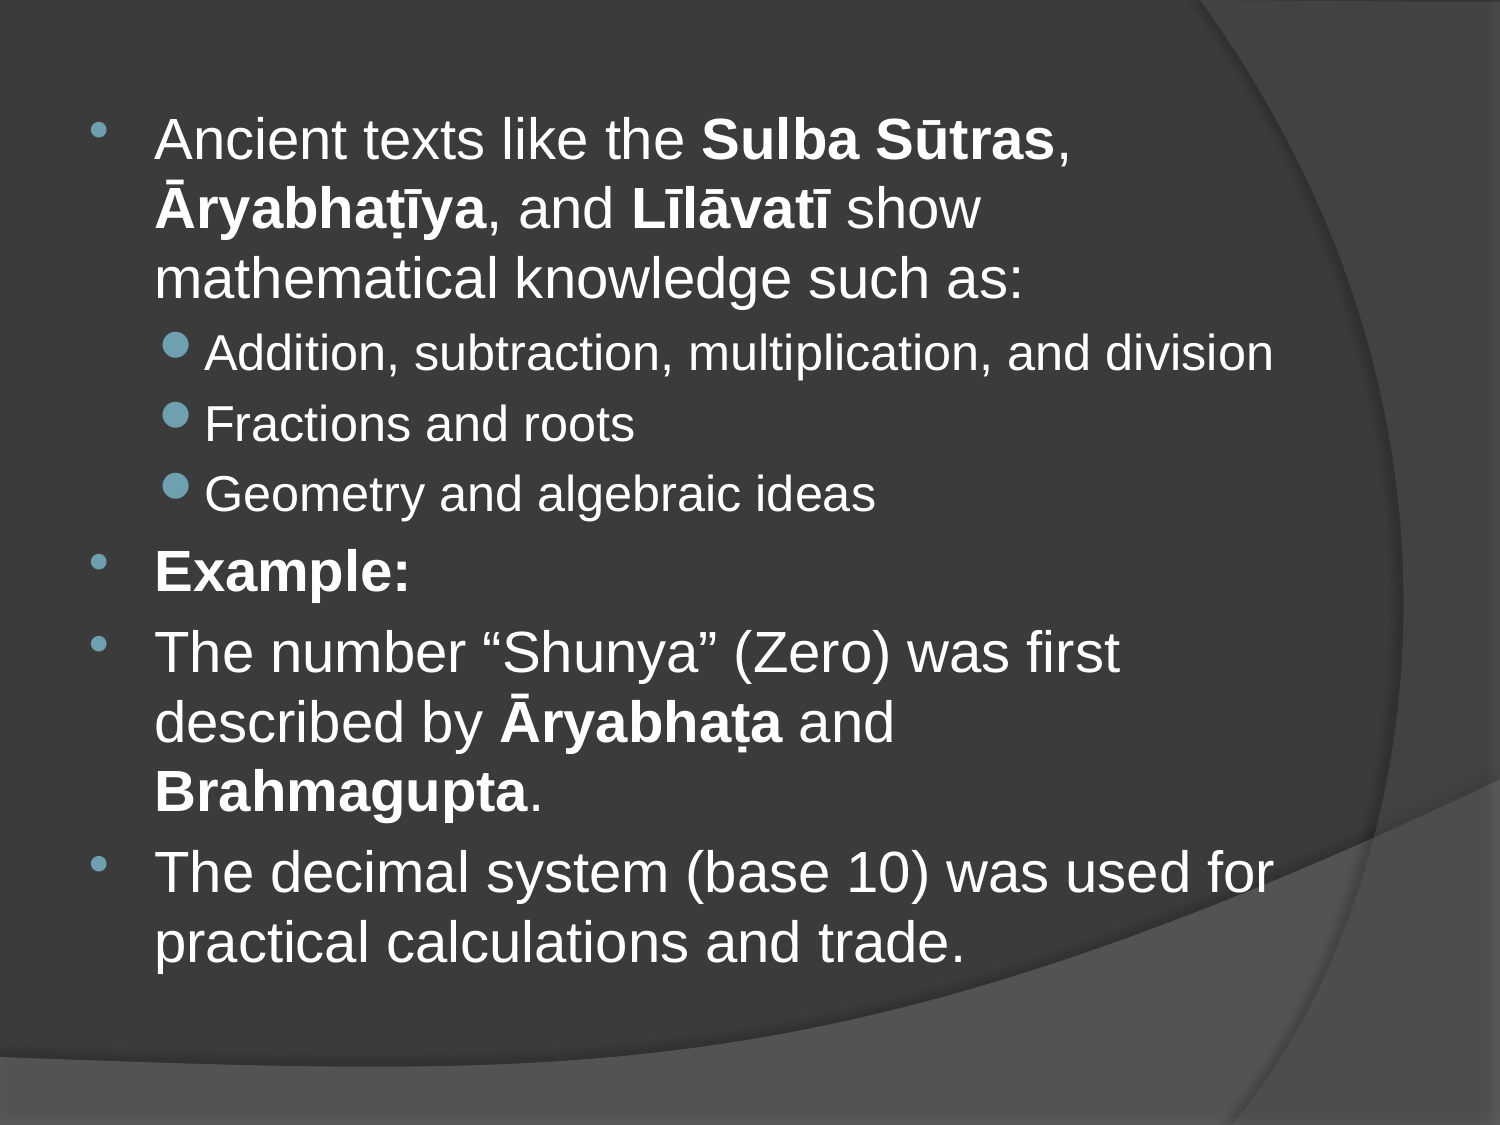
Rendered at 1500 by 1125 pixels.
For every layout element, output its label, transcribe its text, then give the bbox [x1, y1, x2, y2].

list Ancient texts like the Sulba Sūtras, Āryabhaṭīya, and Līlāvatī show mathematical knowledge such as: Addition, subtraction, multiplication, and division Fractions and roots Geometry and algebraic ideas Example: The number “Shunya” (Zero) was first described by Āryabhaṭa and Brahmagupta. The decimal system (base 10) was used for practical calculations and trade. [70, 93, 1296, 985]
